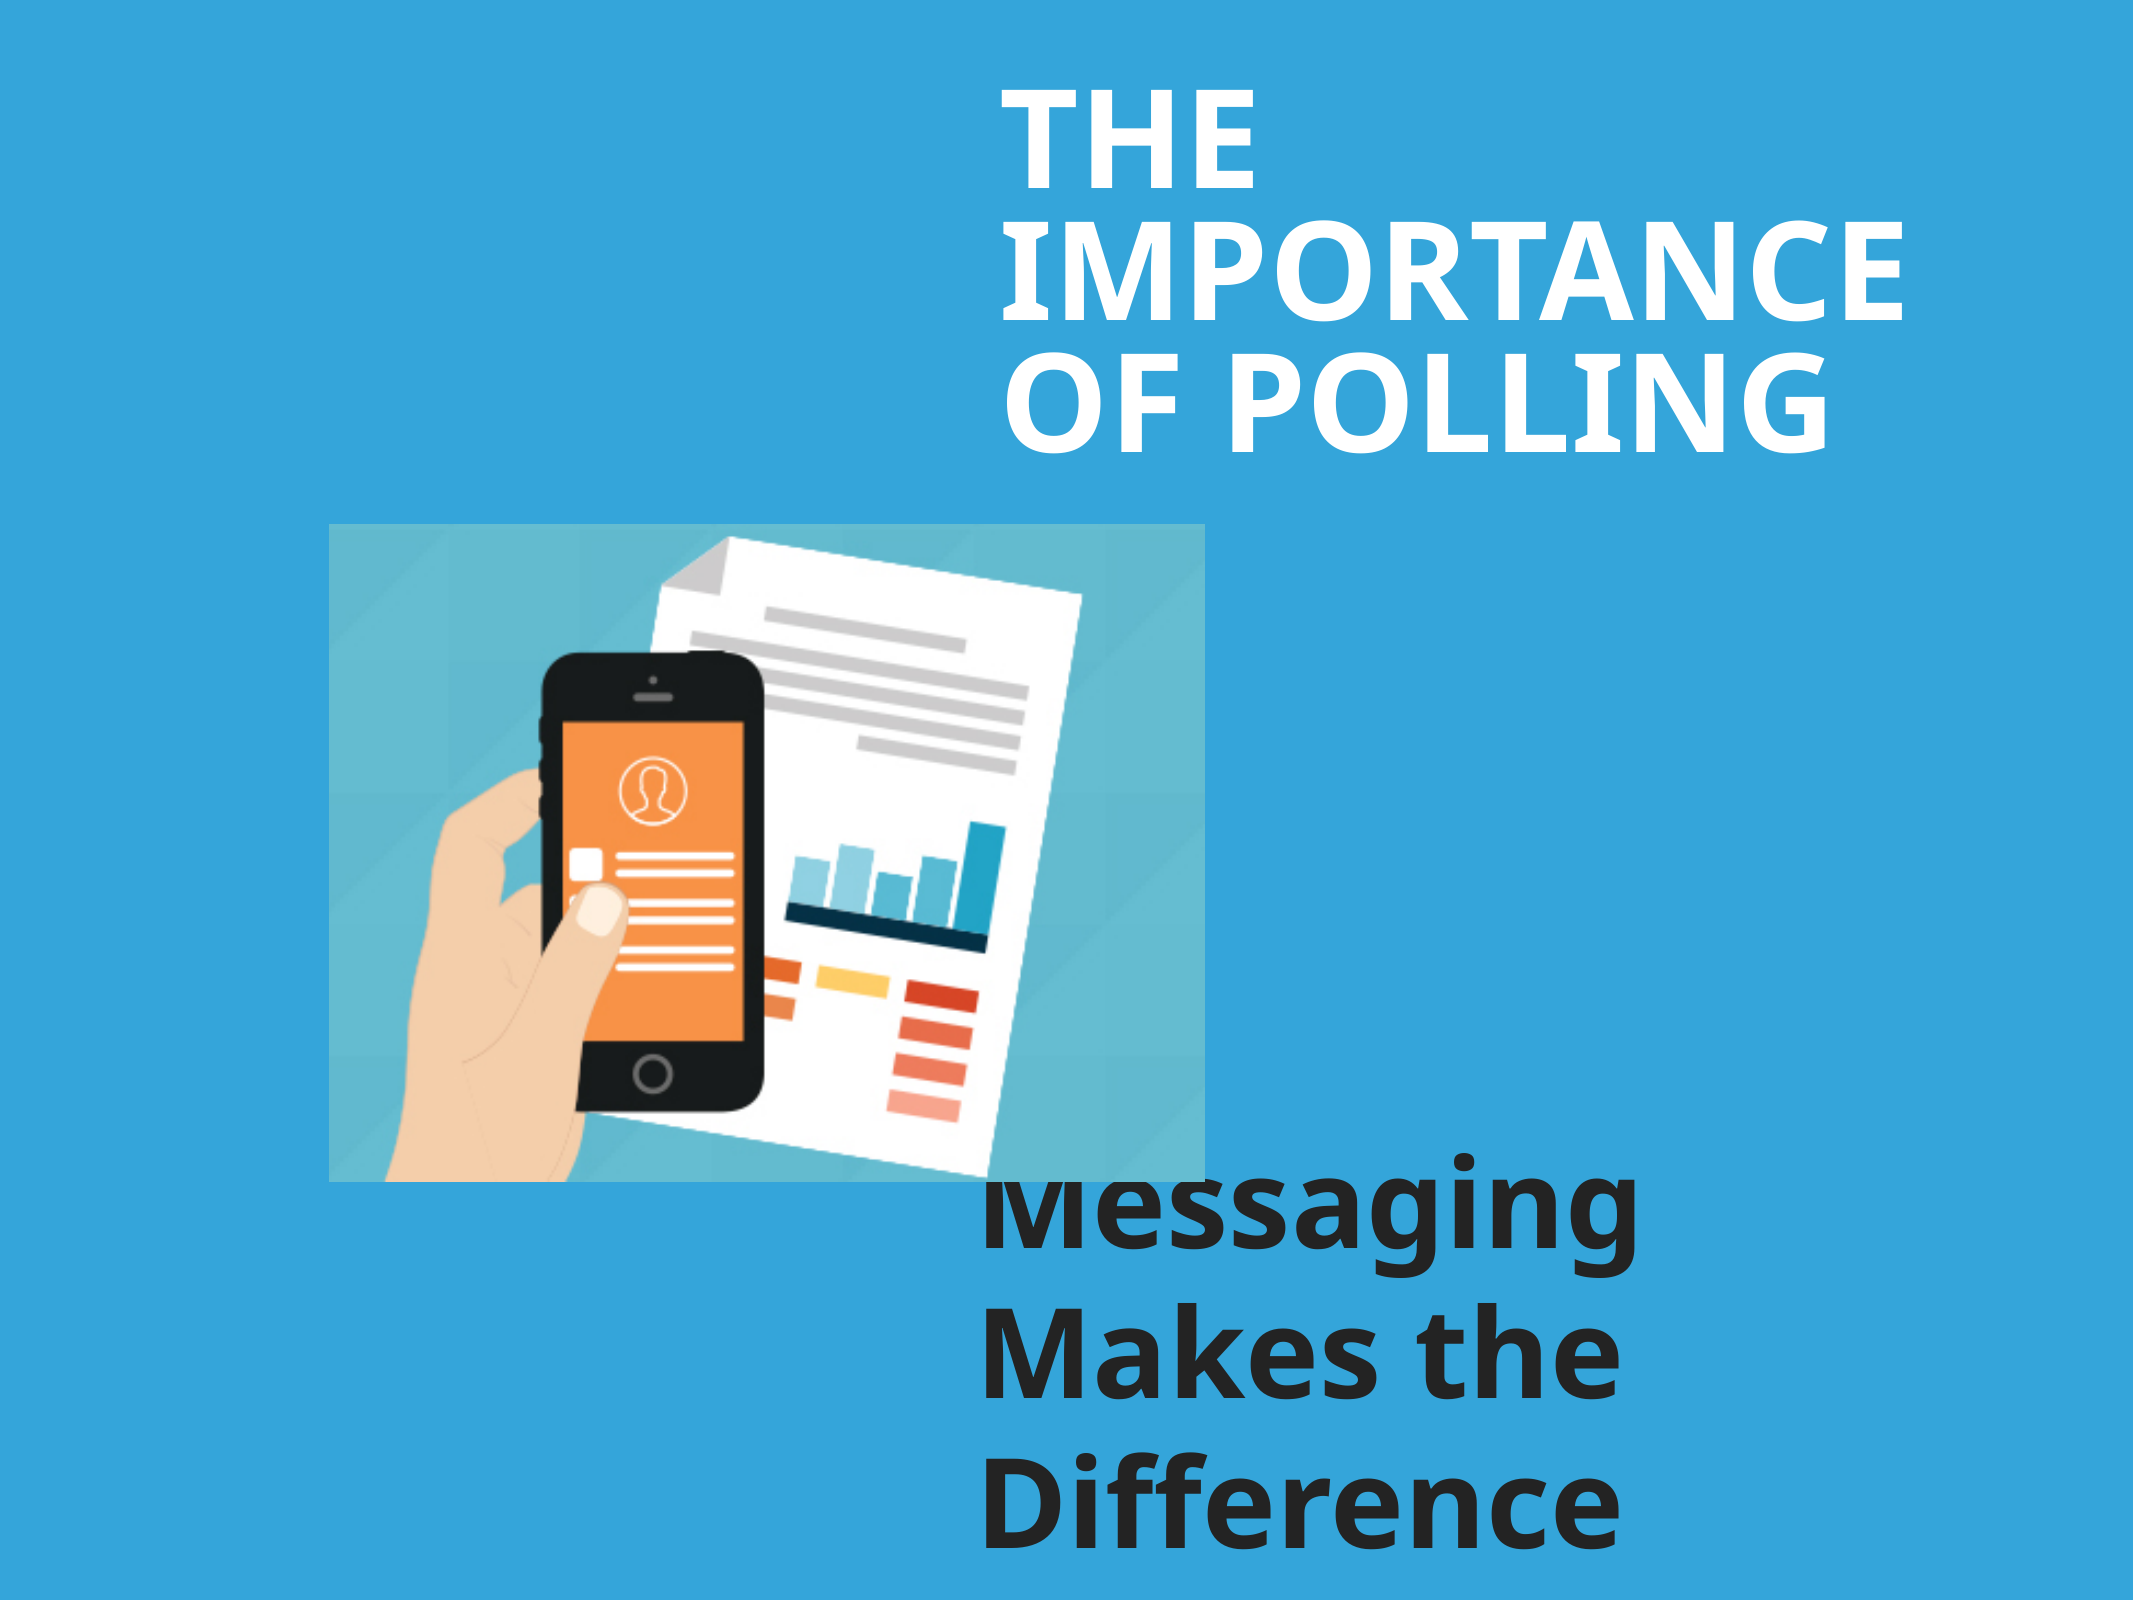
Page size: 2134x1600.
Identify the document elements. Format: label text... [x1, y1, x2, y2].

list Messaging Makes the Difference [966, 1188, 2068, 1509]
list The Importance of Polling [991, 74, 2093, 493]
picture [328, 524, 1205, 1182]
